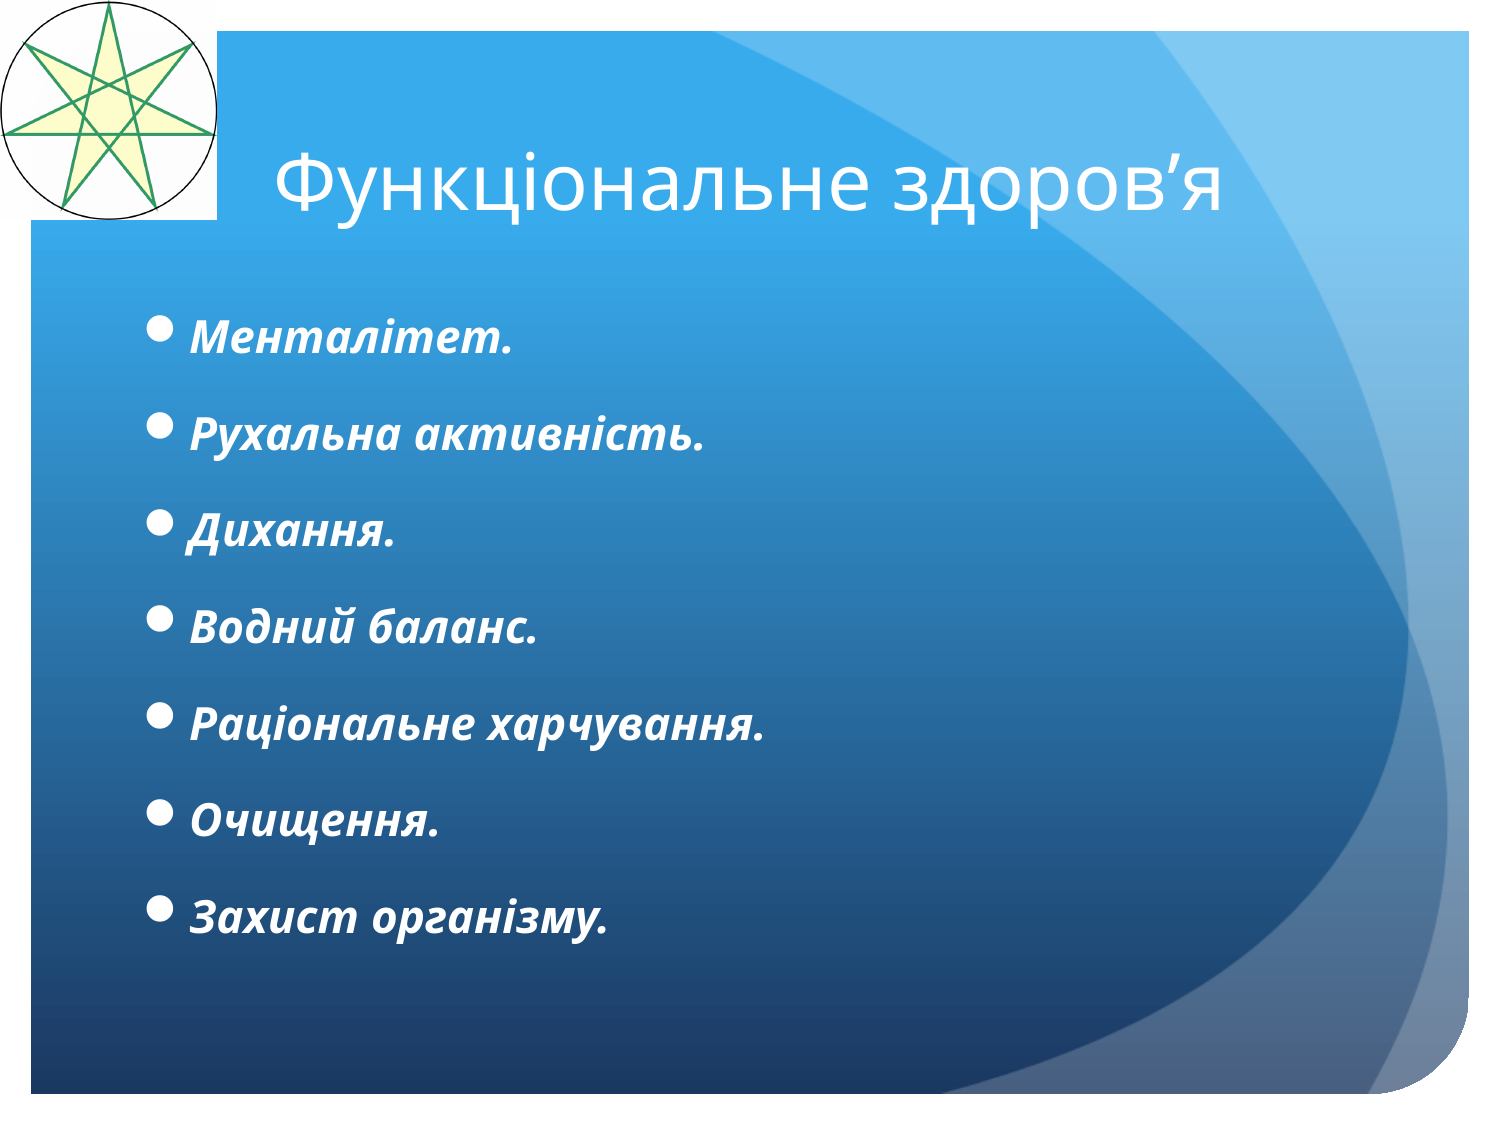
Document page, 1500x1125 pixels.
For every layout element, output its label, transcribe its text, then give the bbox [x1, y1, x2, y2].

list Менталітет. Рухальна активність. Дихання. Водний баланс. Раціональне харчування. Очищення. Захист організму. [127, 299, 1372, 991]
title Функціональне здоров’я [127, 62, 1372, 234]
picture [0, 0, 1473, 1094]
